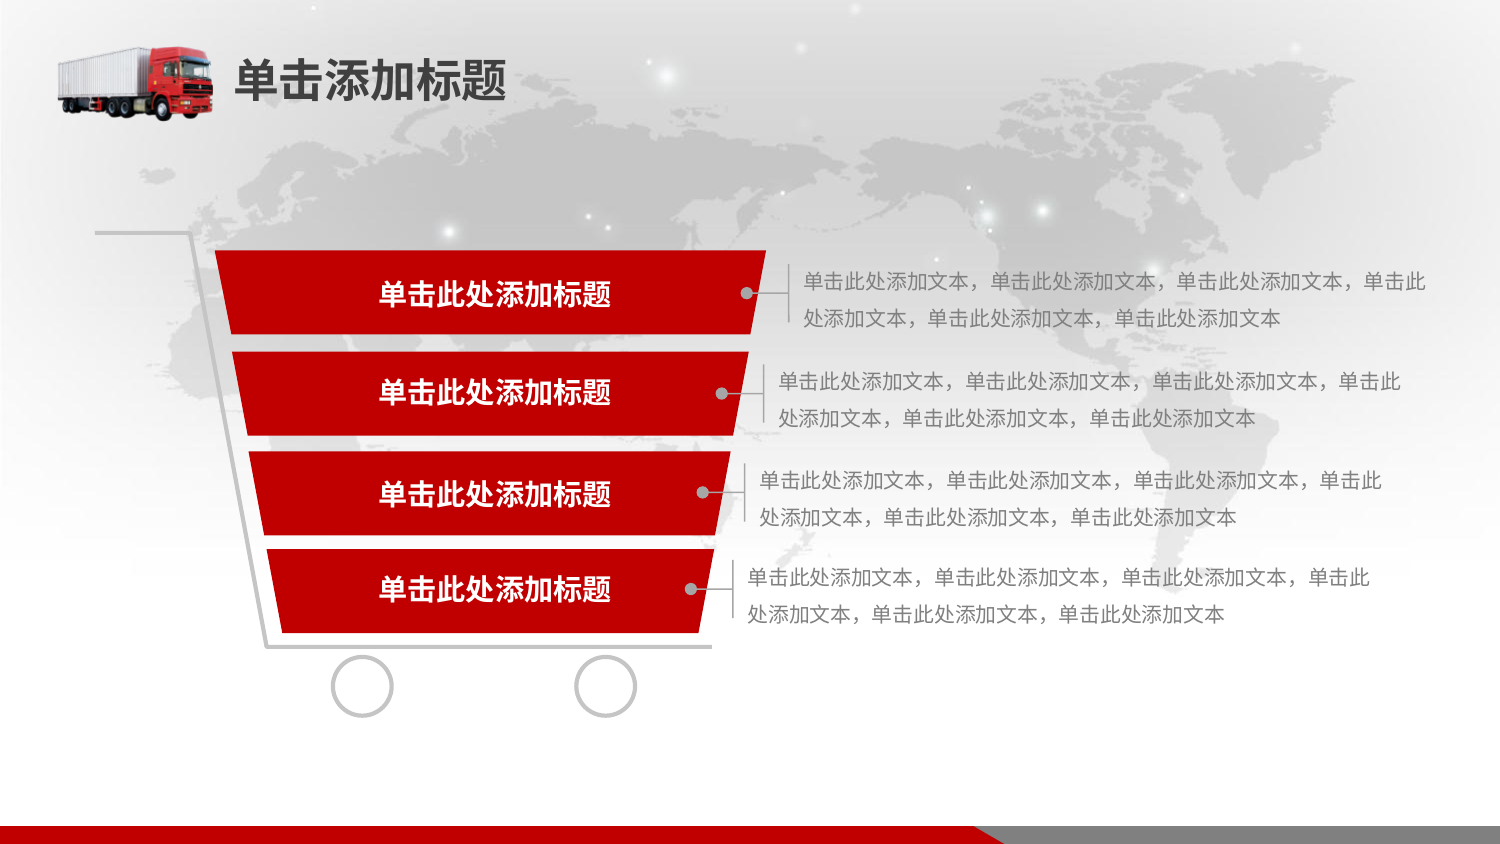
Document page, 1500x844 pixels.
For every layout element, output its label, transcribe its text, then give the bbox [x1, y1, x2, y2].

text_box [721, 355, 1423, 432]
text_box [266, 548, 715, 634]
title 单击添加标题 [218, 44, 916, 115]
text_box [690, 551, 1392, 627]
picture [0, 0, 1500, 607]
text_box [702, 454, 1404, 531]
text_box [214, 250, 767, 335]
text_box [248, 451, 731, 536]
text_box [94, 232, 713, 716]
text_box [231, 351, 750, 436]
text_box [746, 255, 1448, 331]
